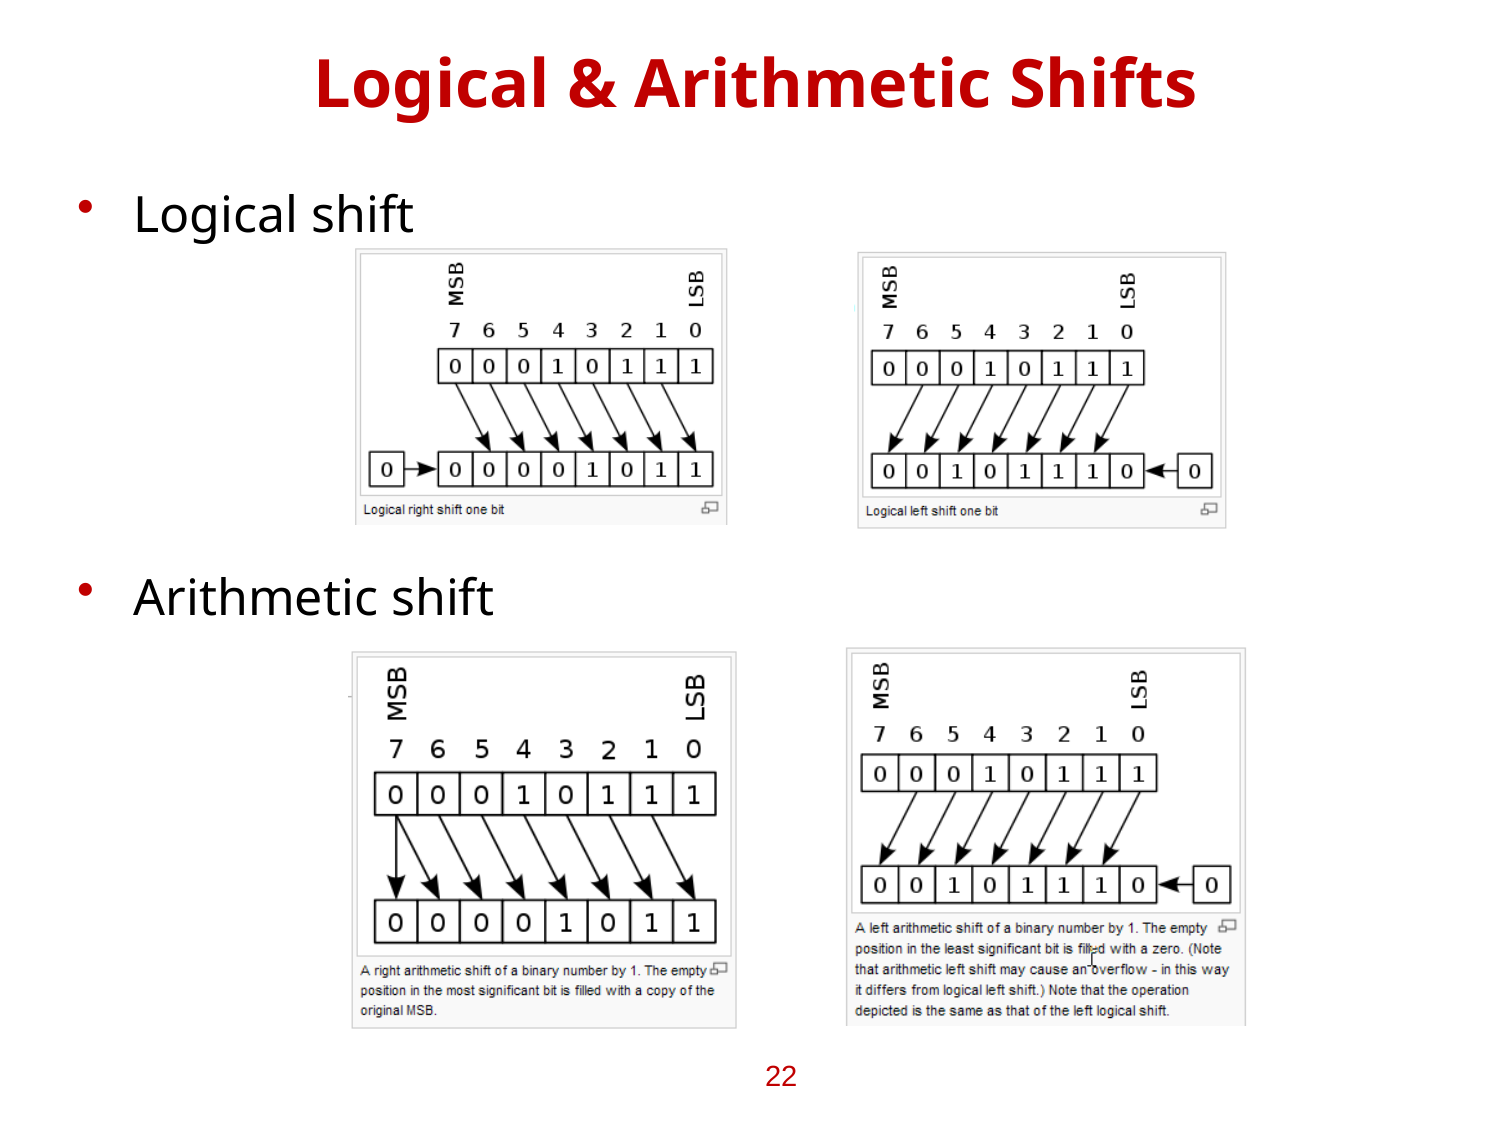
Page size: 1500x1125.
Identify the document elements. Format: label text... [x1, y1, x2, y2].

slide_number 22 [649, 1049, 913, 1125]
picture [354, 246, 731, 526]
text_box Logical shift [62, 174, 488, 275]
picture [854, 246, 1230, 537]
text_box Arithmetic shift [62, 557, 575, 658]
picture [348, 649, 738, 1030]
picture [841, 645, 1251, 1026]
title Logical & Arithmetic Shifts [124, 12, 1388, 151]
